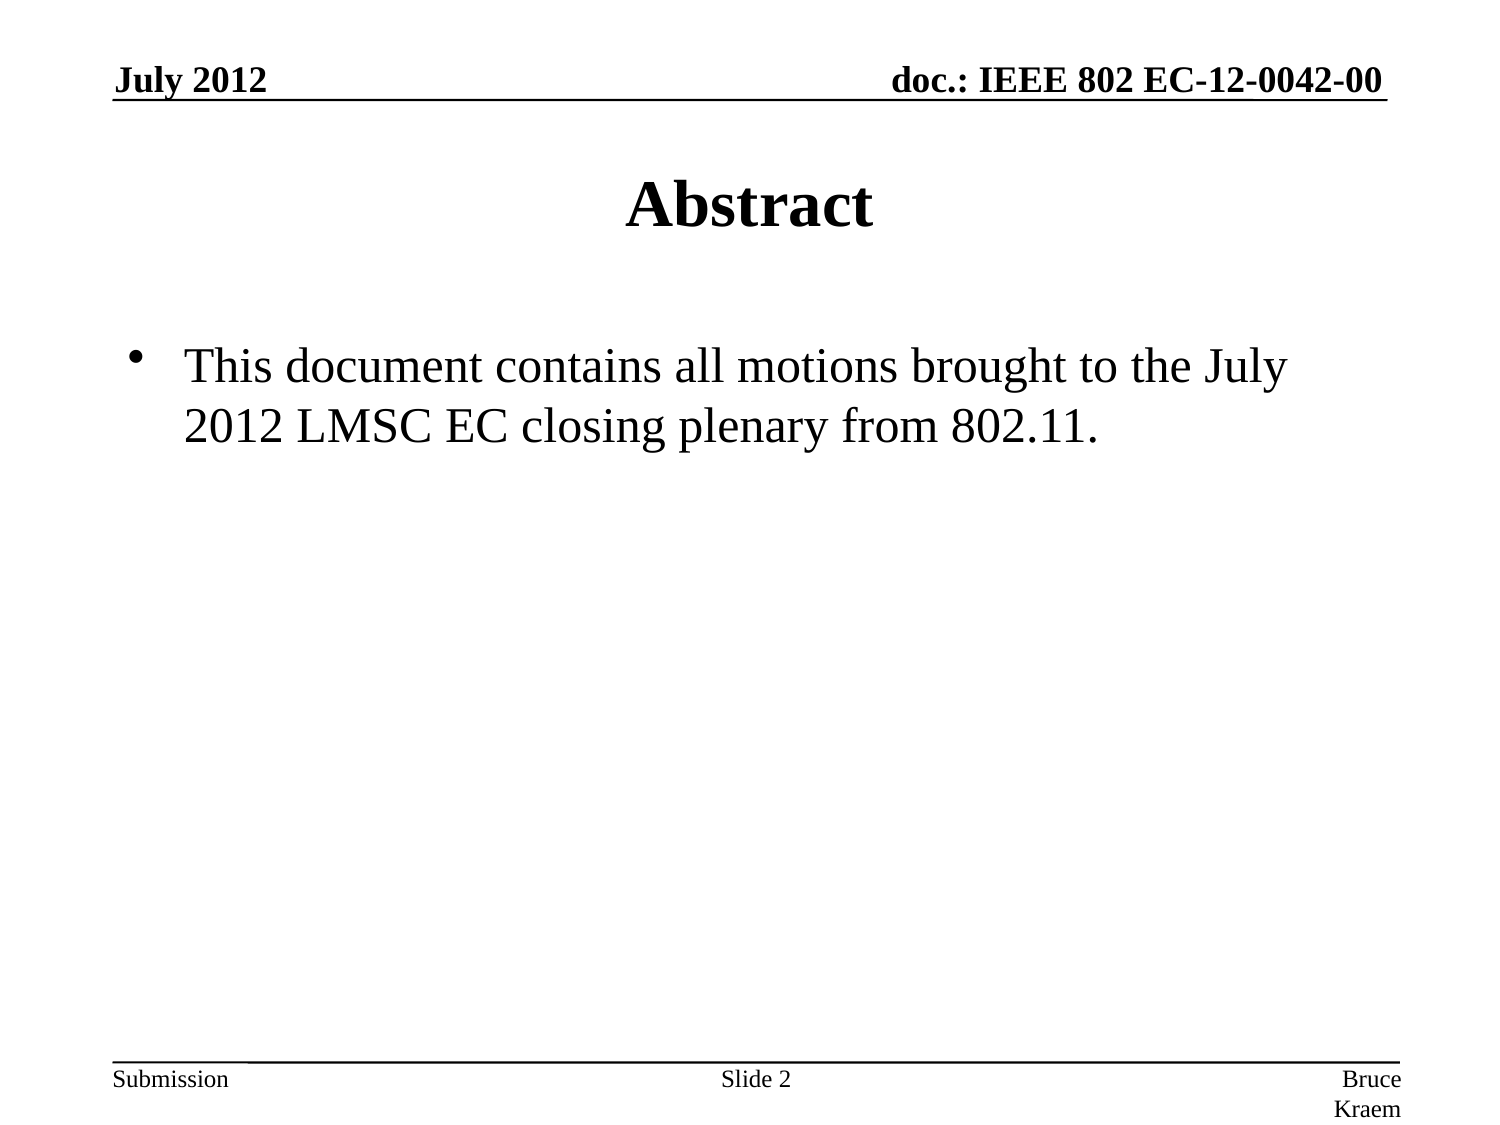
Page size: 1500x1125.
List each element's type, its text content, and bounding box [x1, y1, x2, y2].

title Abstract [112, 112, 1388, 288]
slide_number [114, 54, 374, 101]
slide_number Slide 2 [712, 1061, 800, 1093]
list This document contains all motions brought to the July 2012 LMSC EC closing plenary from 802.11. [112, 324, 1388, 1000]
footer Bruce Kraemer, Marvell [1324, 1061, 1402, 1093]
